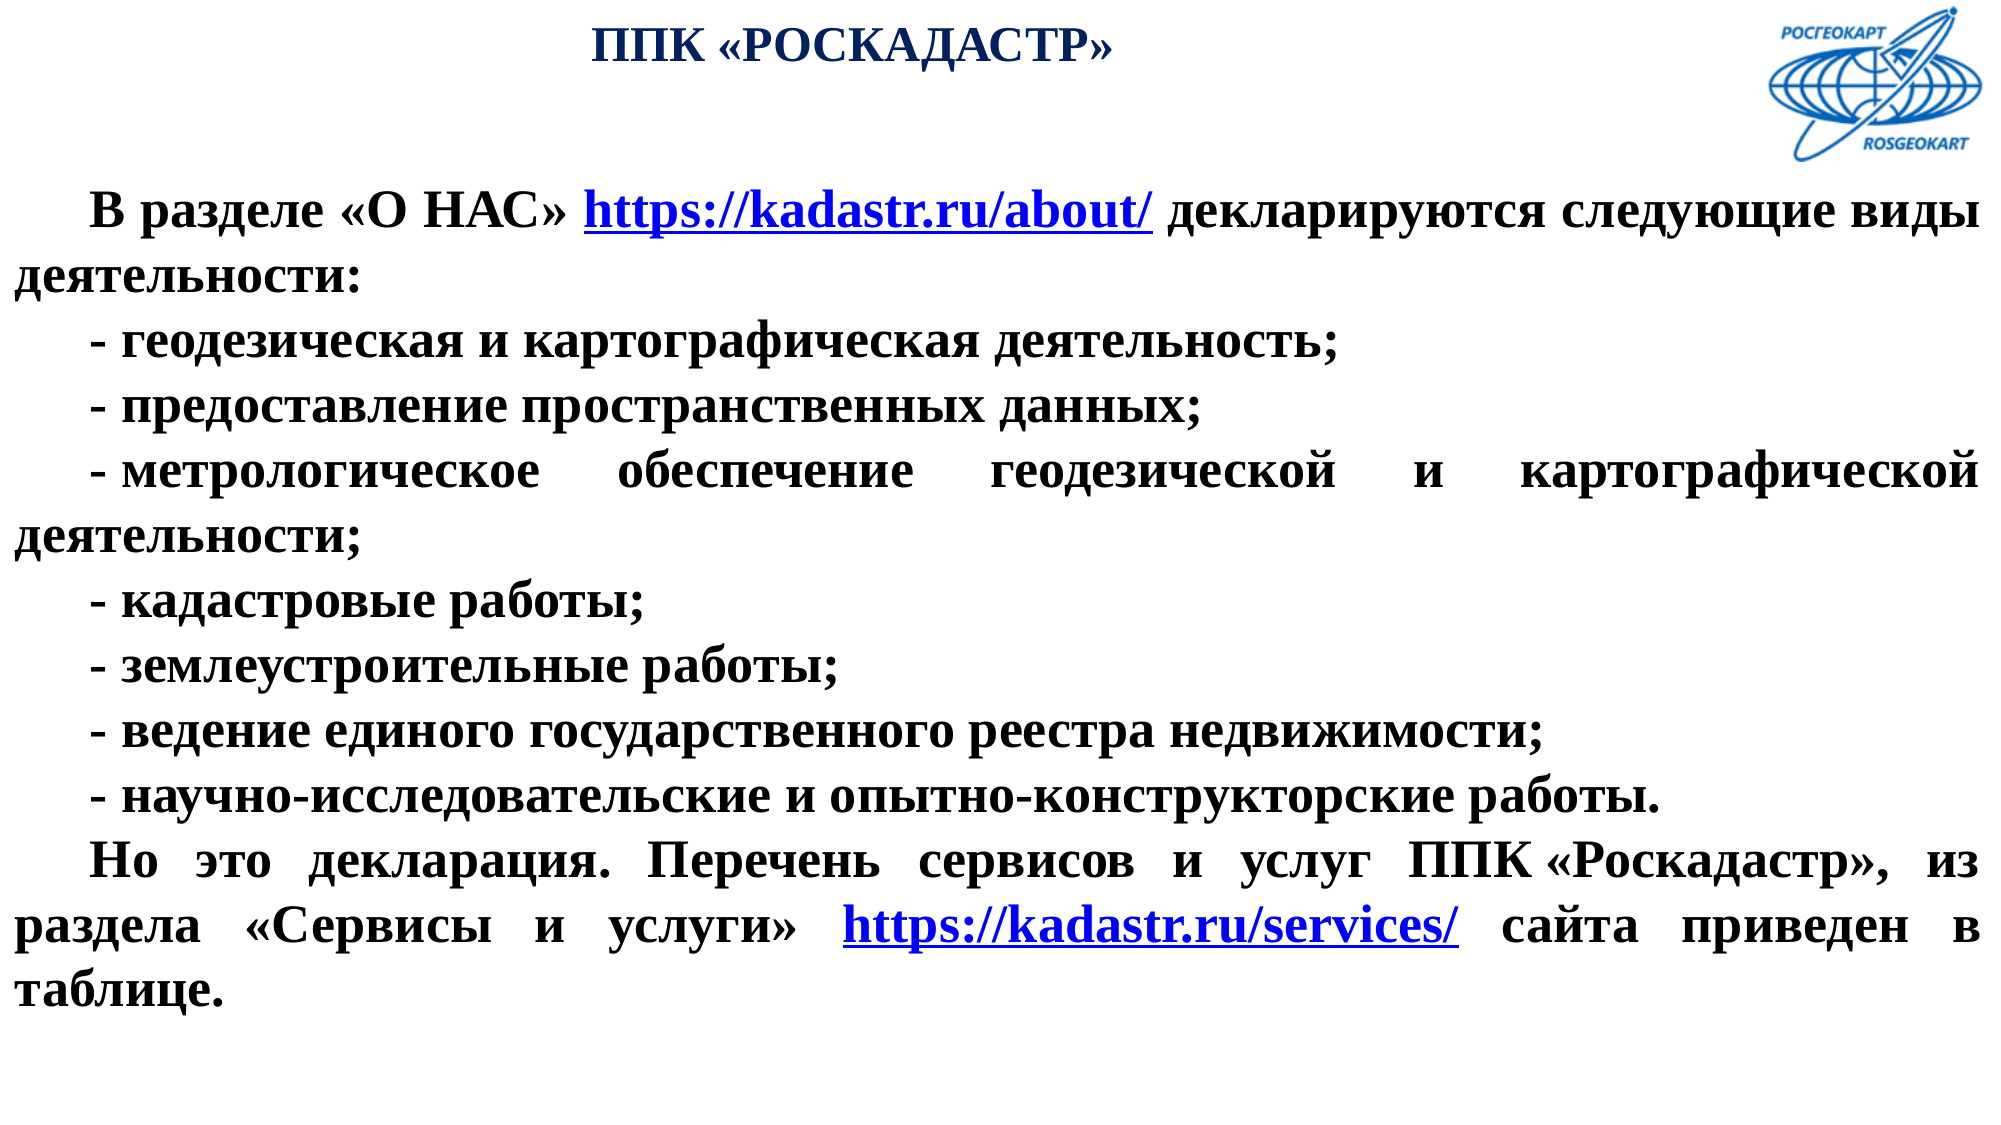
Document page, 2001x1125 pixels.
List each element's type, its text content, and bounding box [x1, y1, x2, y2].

picture [1757, 6, 1994, 162]
text_box В разделе «О НАС» https://kadastr.ru/about/ декларируются следующие виды деятельности: - геодезическая и картографическая деятельность; - предоставление пространственных данных; - метрологическое обеспечение геодезической и картографической деятельности; - кадастровые работы; - землеустроительные работы; - ведение единого государственного реестра недвижимости; - научно-исследовательские и опытно-конструкторские работы. Но это декларация. Перечень сервисов и услуг ППК «Роскадастр», из раздела «Сервисы и услуги» https://kadastr.ru/services/ сайта приведен в таблице. [0, 165, 1997, 1026]
text_box ППК «РОСКАДАСТР» [0, 3, 1707, 79]
